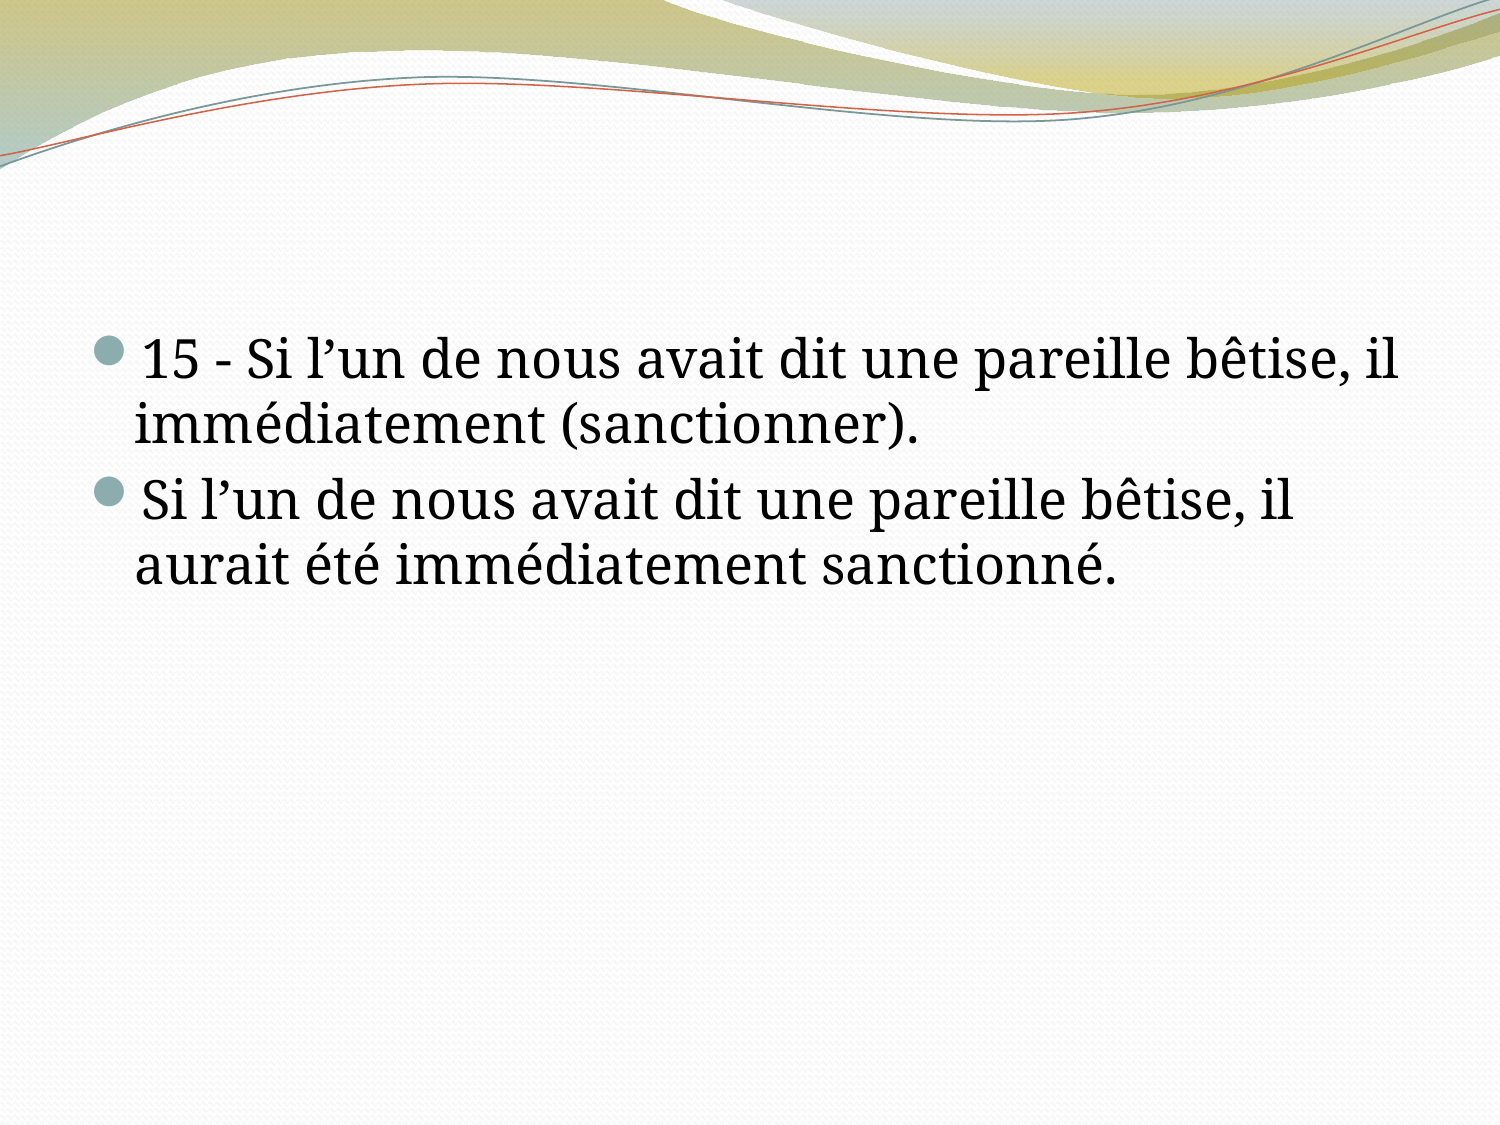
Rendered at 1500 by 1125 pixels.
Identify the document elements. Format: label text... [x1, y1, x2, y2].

list 15 - Si l’un de nous avait dit une pareille bêtise, il immédiatement (sanctionner). Si l’un de nous avait dit une pareille bêtise, il aurait été immédiatement sanctionné. [75, 317, 1425, 1038]
